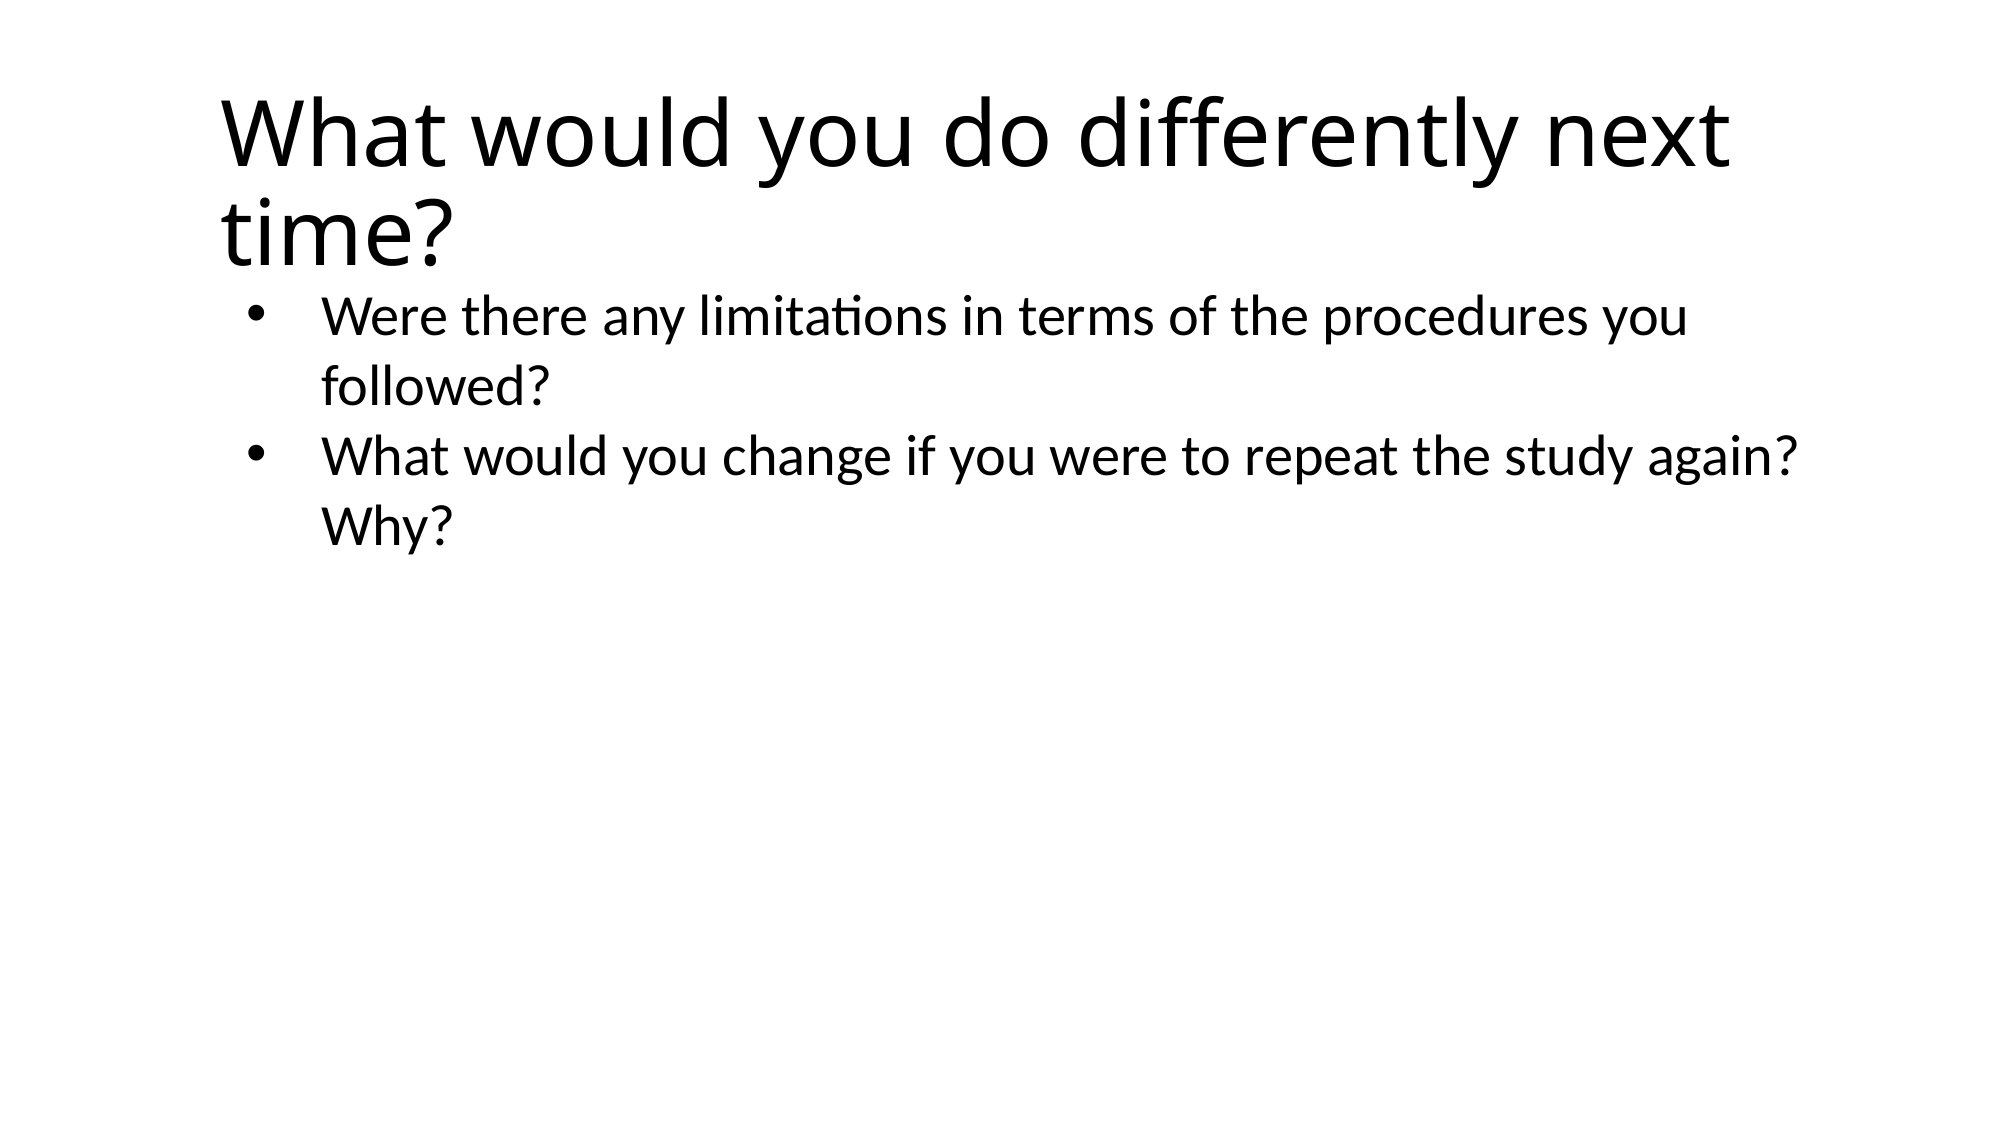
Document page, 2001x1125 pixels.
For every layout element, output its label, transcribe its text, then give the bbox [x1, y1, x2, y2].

text_box Were there any limitations in terms of the procedures you followed? What would you change if you were to repeat the study again? Why? [231, 269, 1931, 565]
text_box What would you do differently next time? [205, 78, 1931, 296]
